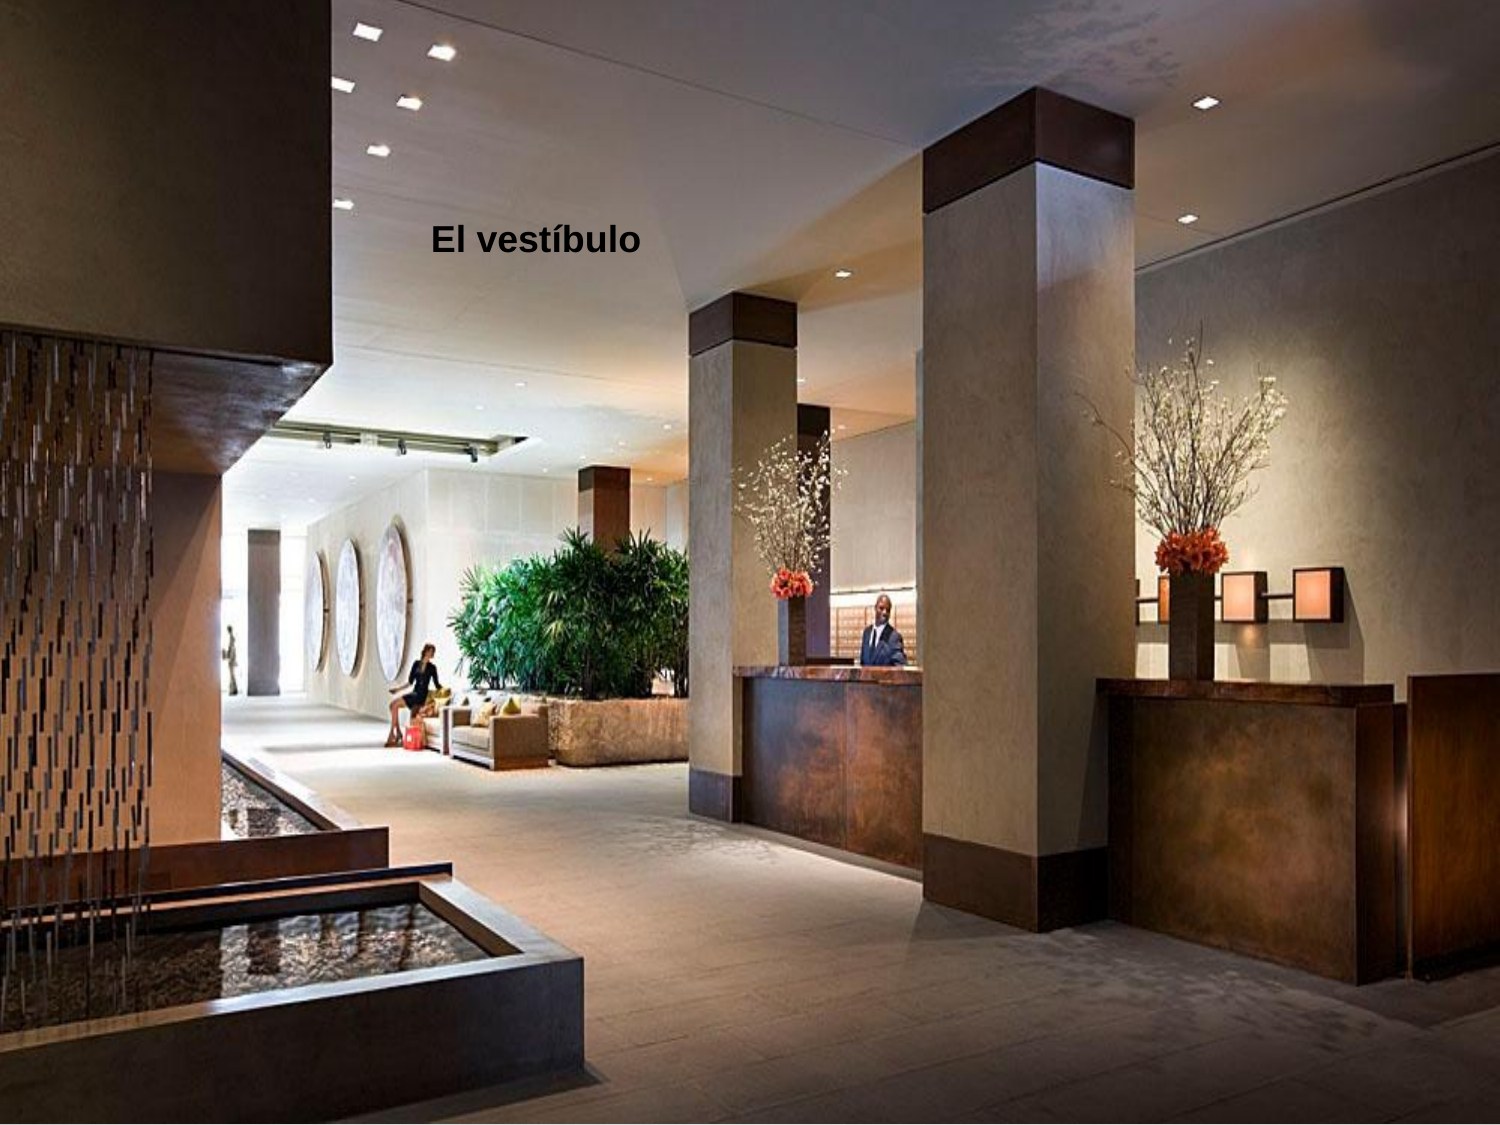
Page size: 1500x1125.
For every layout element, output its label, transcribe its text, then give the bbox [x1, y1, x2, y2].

text_box [0, 0, 1500, 1124]
text_box El vestíbulo [413, 180, 909, 289]
